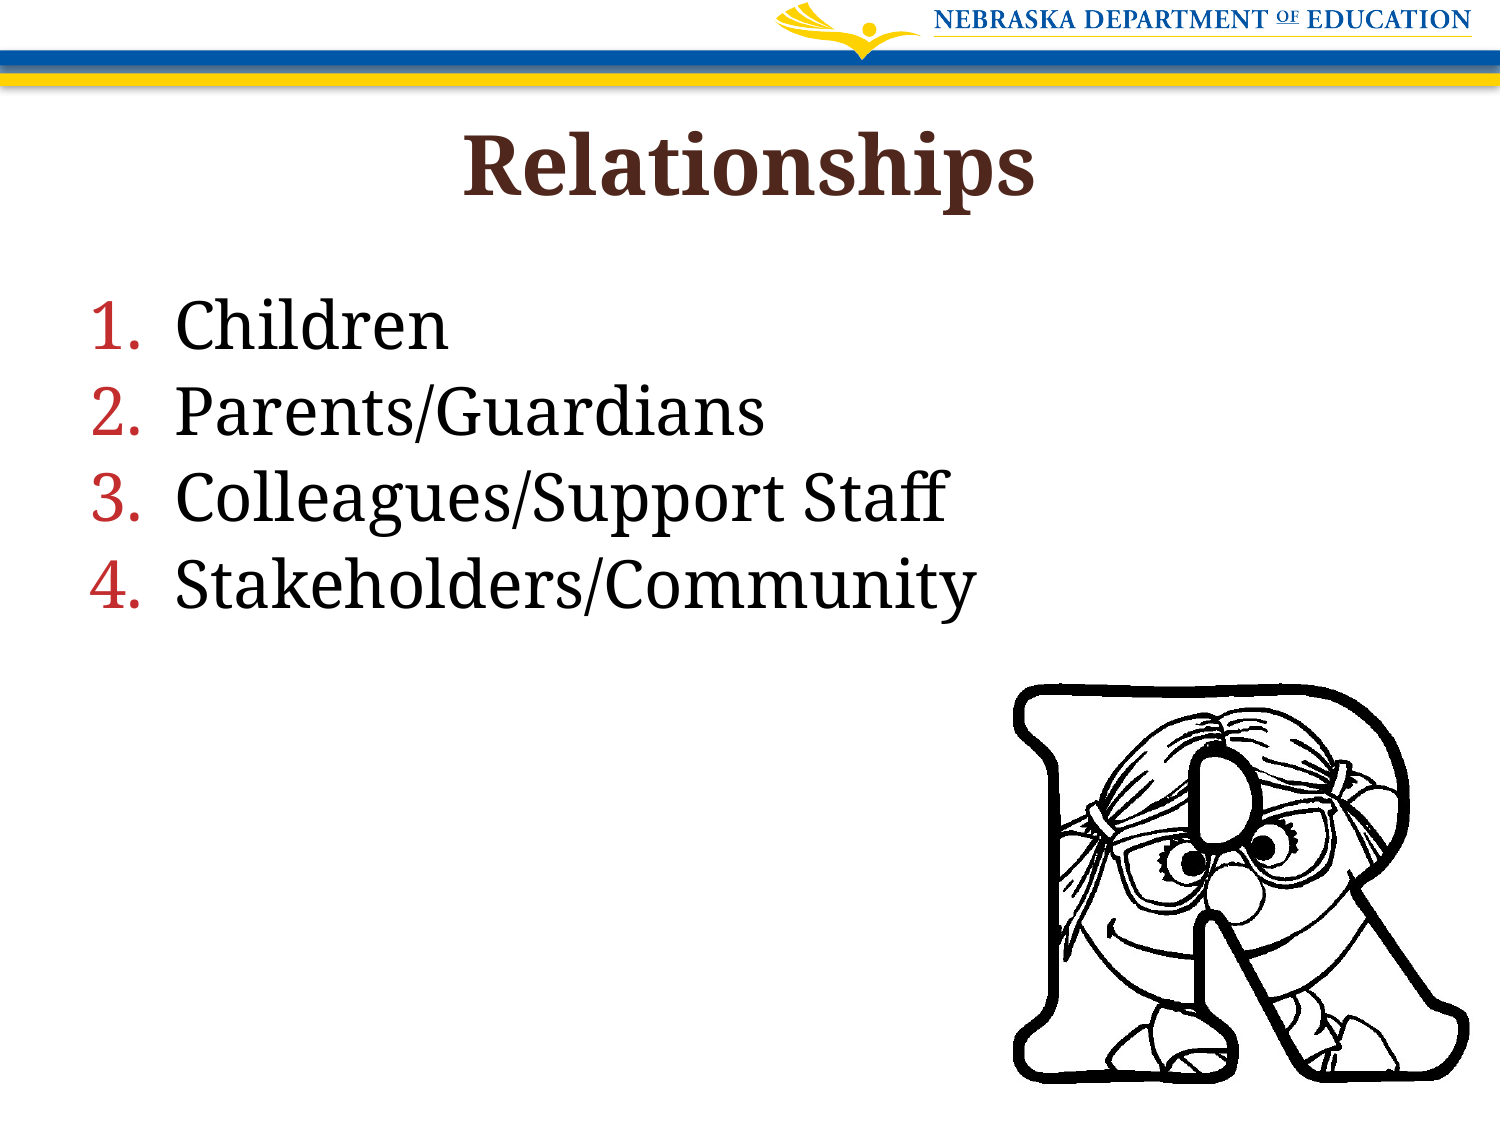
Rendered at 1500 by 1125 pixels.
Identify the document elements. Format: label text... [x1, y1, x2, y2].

picture [1012, 662, 1500, 1100]
title Relationships [75, 87, 1425, 238]
picture [774, 0, 1500, 69]
list Children Parents/Guardians Colleagues/Support Staff Stakeholders/Community [75, 275, 1425, 985]
